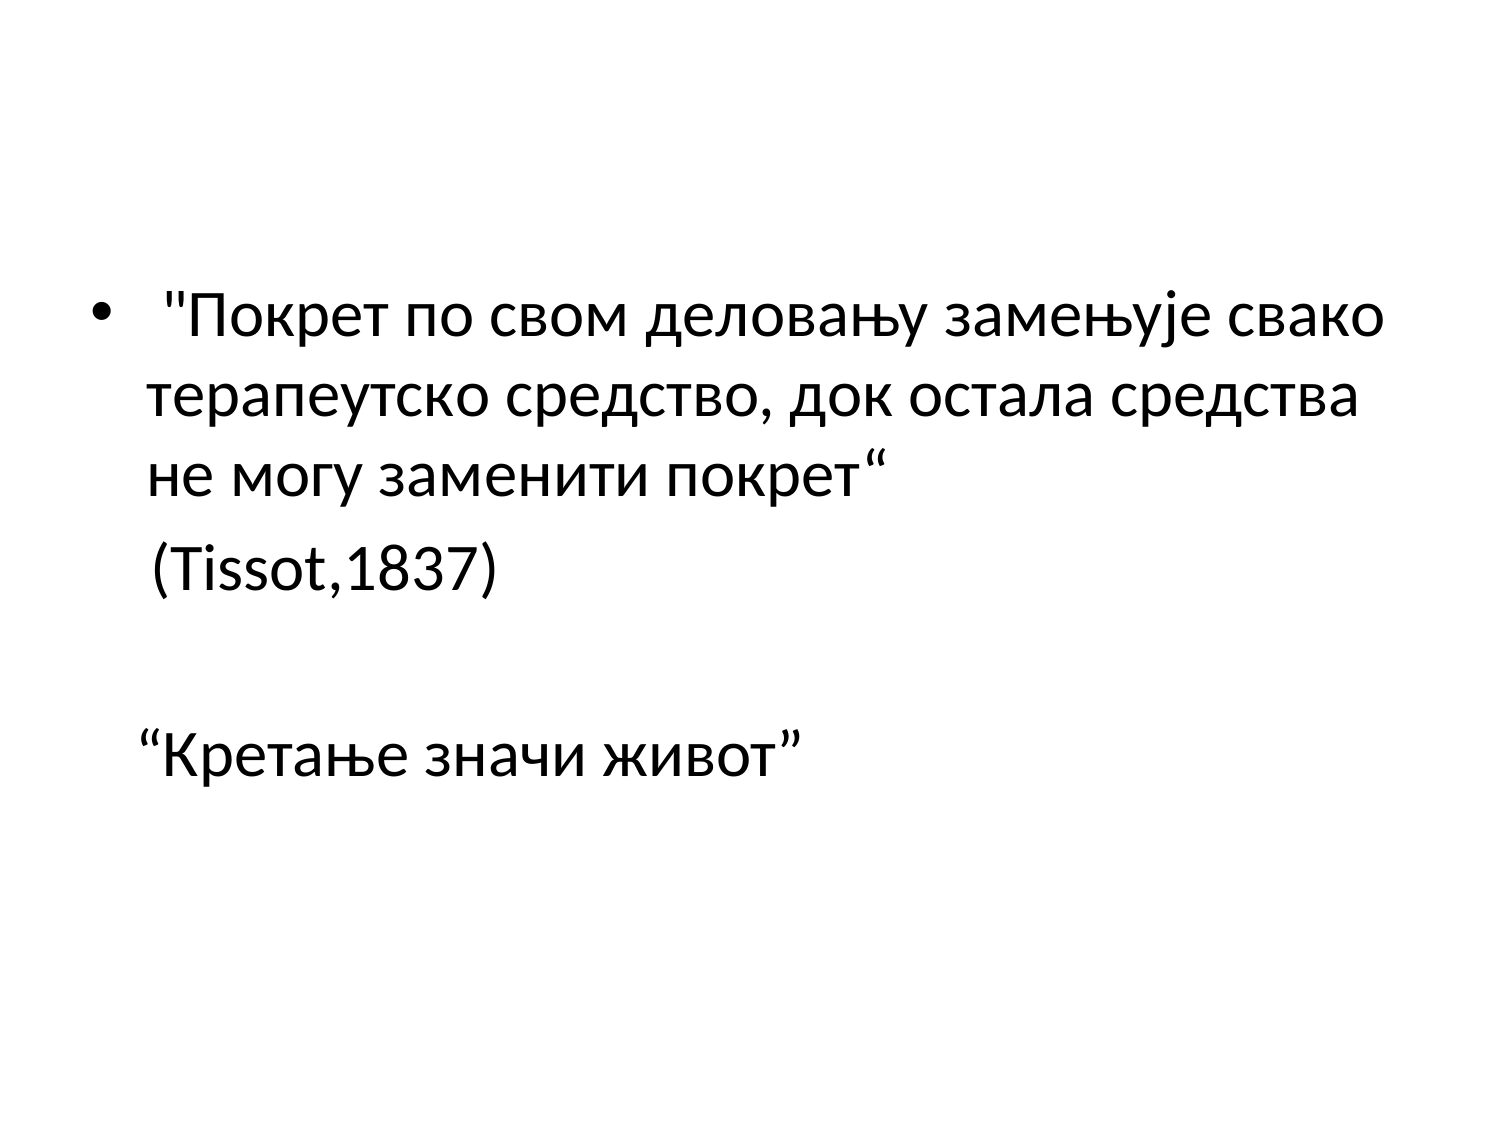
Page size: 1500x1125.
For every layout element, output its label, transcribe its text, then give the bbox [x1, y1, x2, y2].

list "Пoкрeт пo свoм дeлoвању зaмeњуje свaкo тeрaпeутскo срeдствo, дoк остала средства не могу заменити покрет“ (Тissоt,1837) “Кретање значи живот” [75, 262, 1425, 1005]
